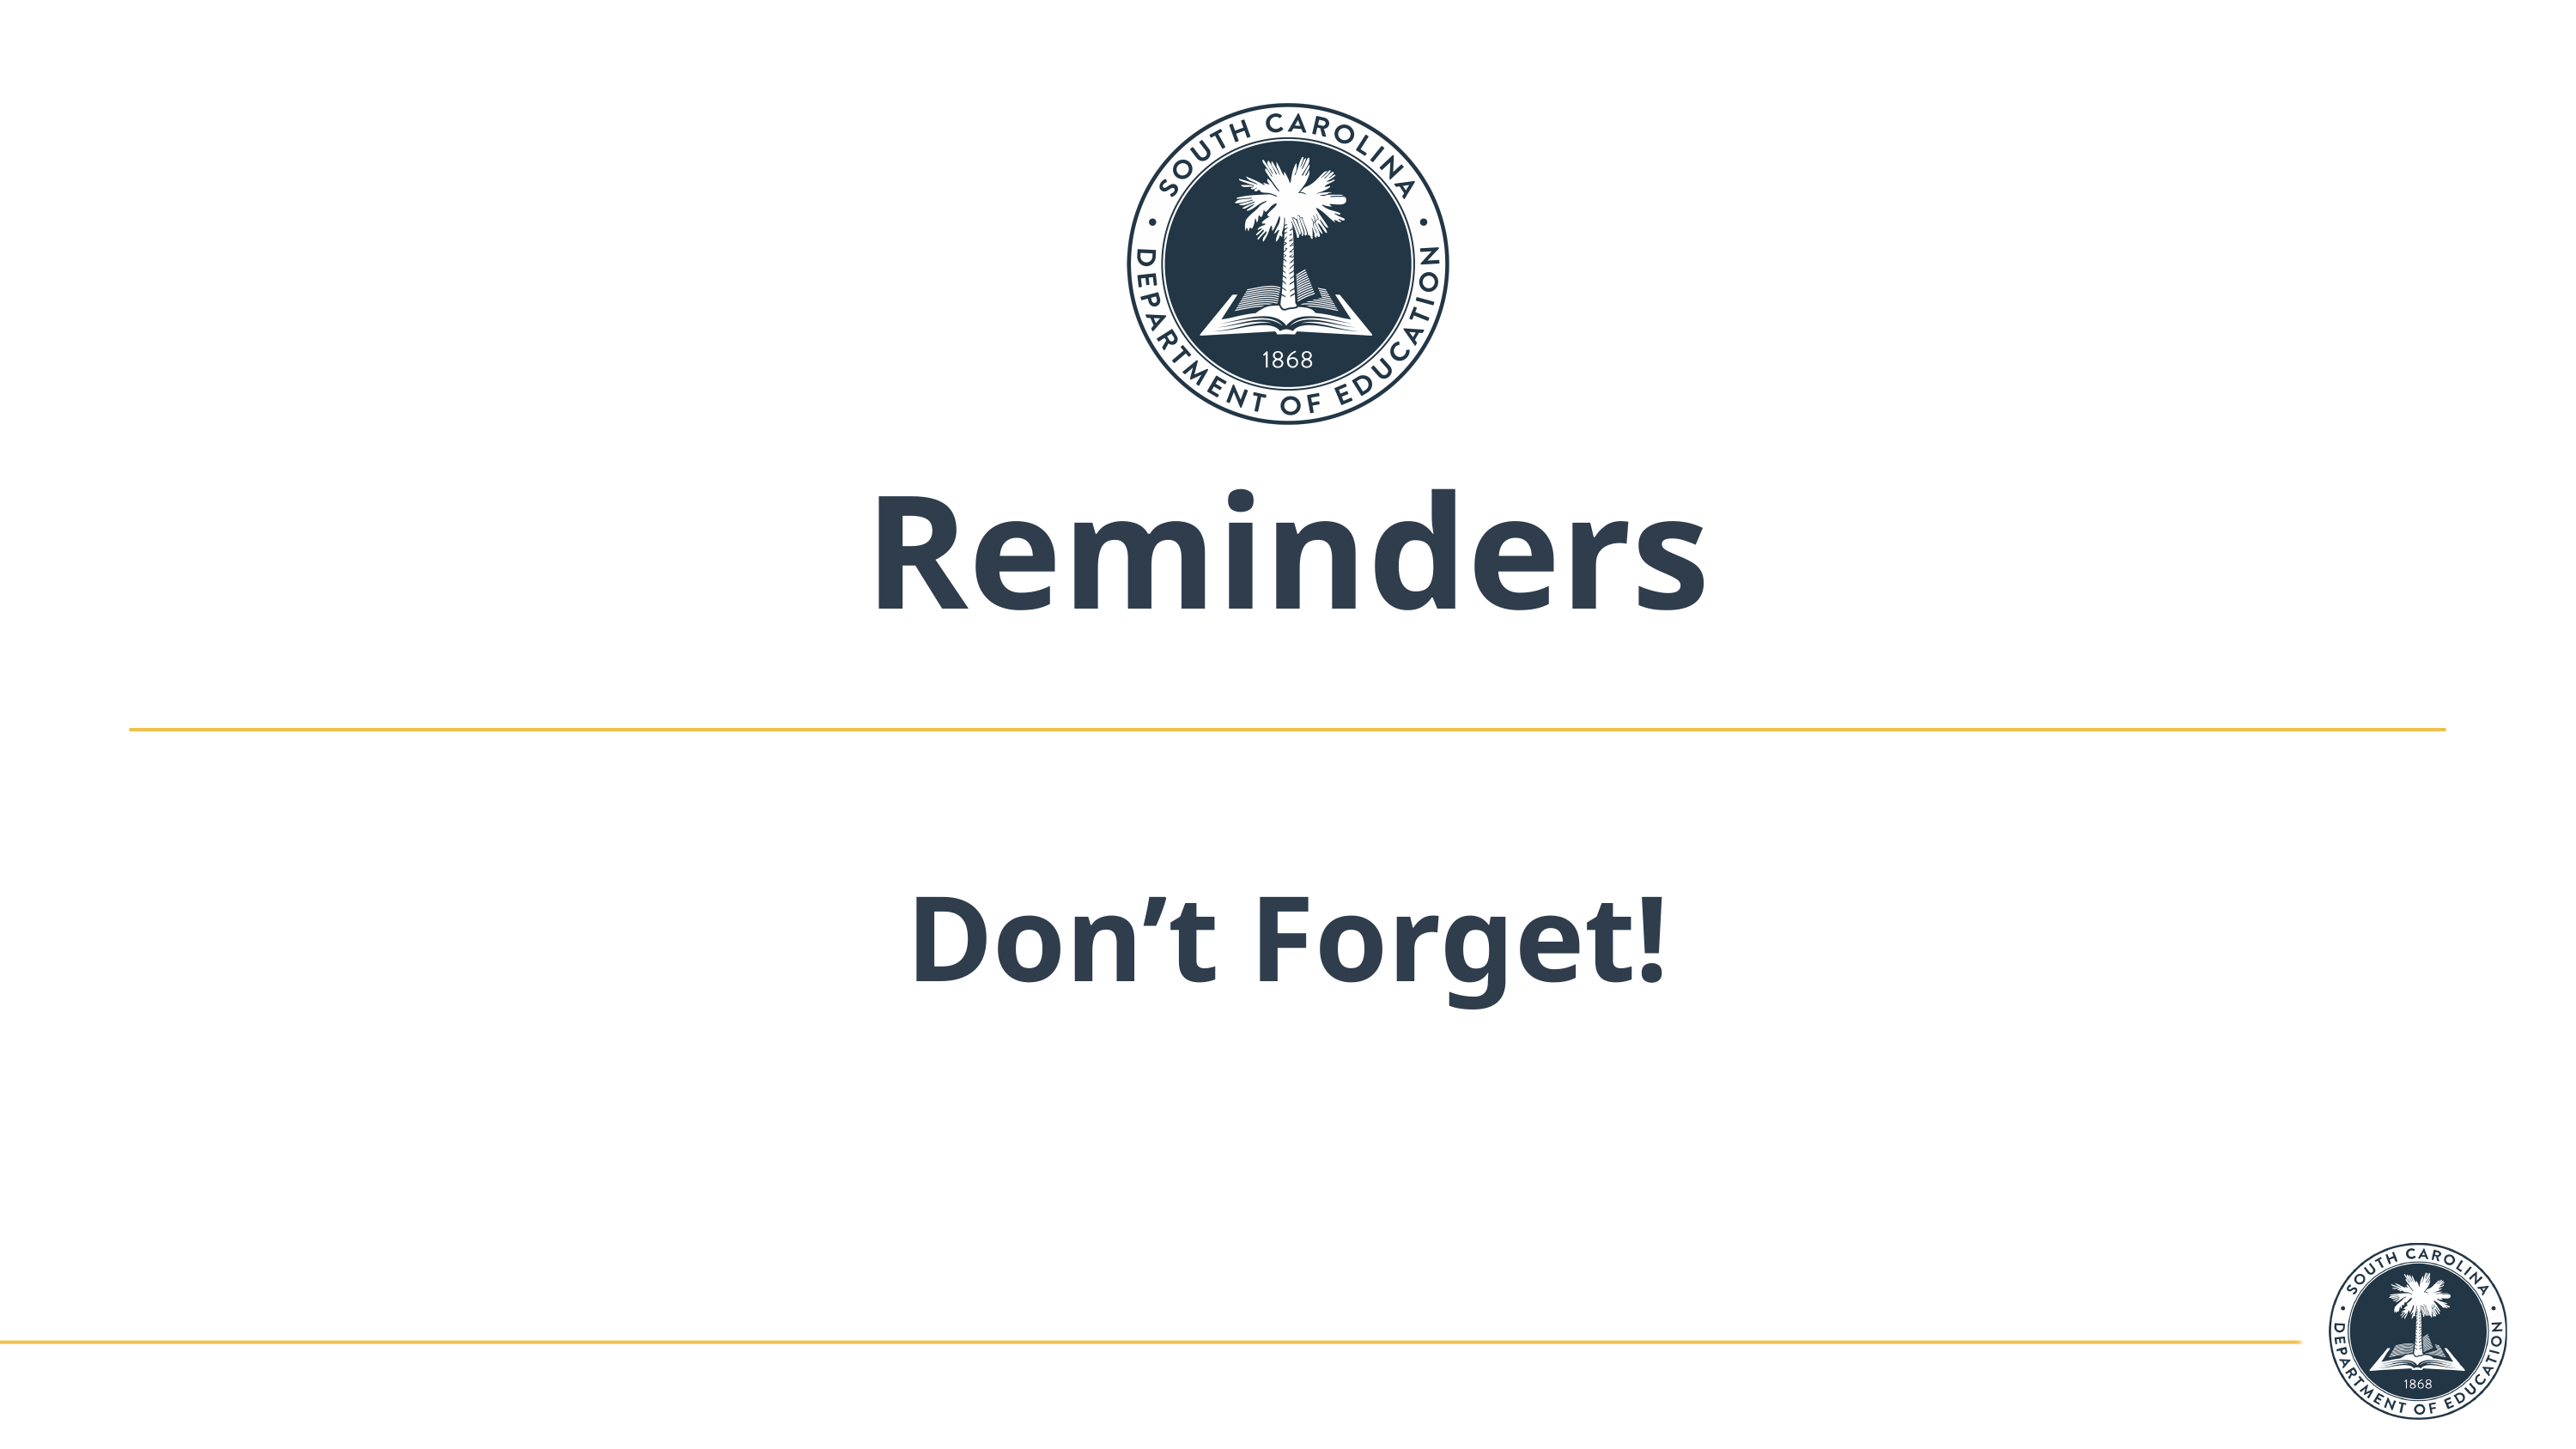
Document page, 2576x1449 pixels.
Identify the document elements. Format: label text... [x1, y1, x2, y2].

picture [1127, 103, 1449, 425]
list Don’t Forget! [386, 799, 2190, 1087]
title Reminders [129, 449, 2447, 643]
picture [2329, 1243, 2507, 1420]
picture [129, 728, 2447, 731]
